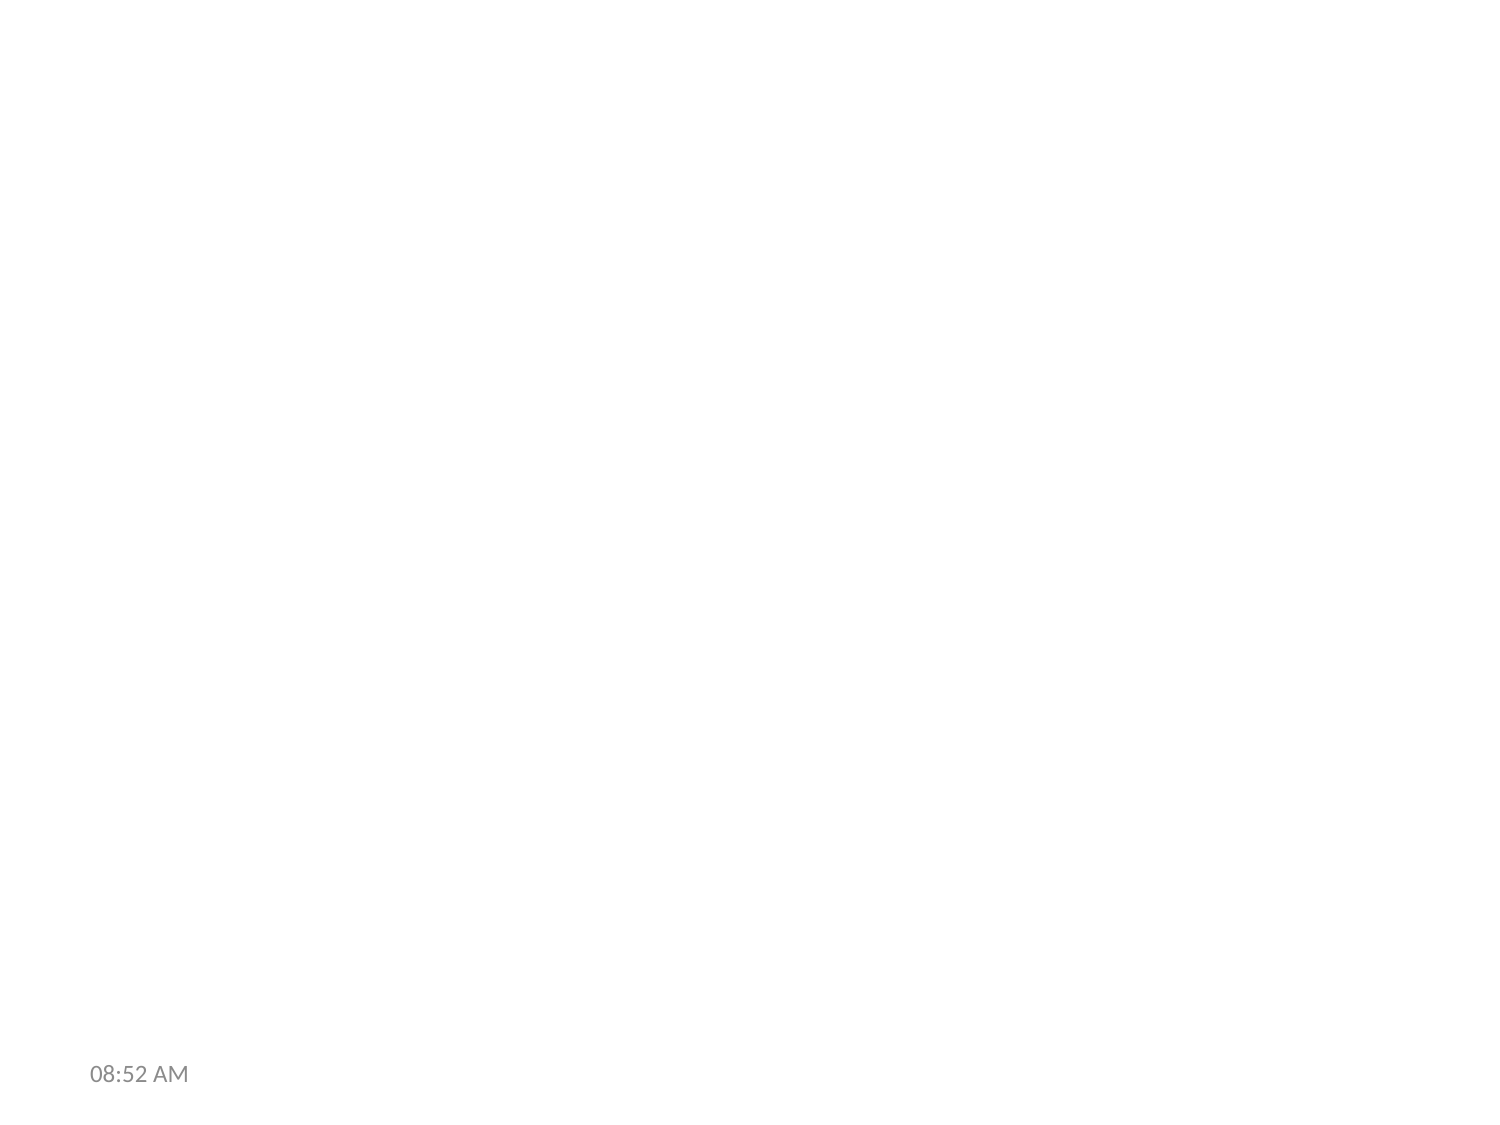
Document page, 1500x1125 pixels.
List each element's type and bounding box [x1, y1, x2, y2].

slide_number [75, 1042, 425, 1103]
